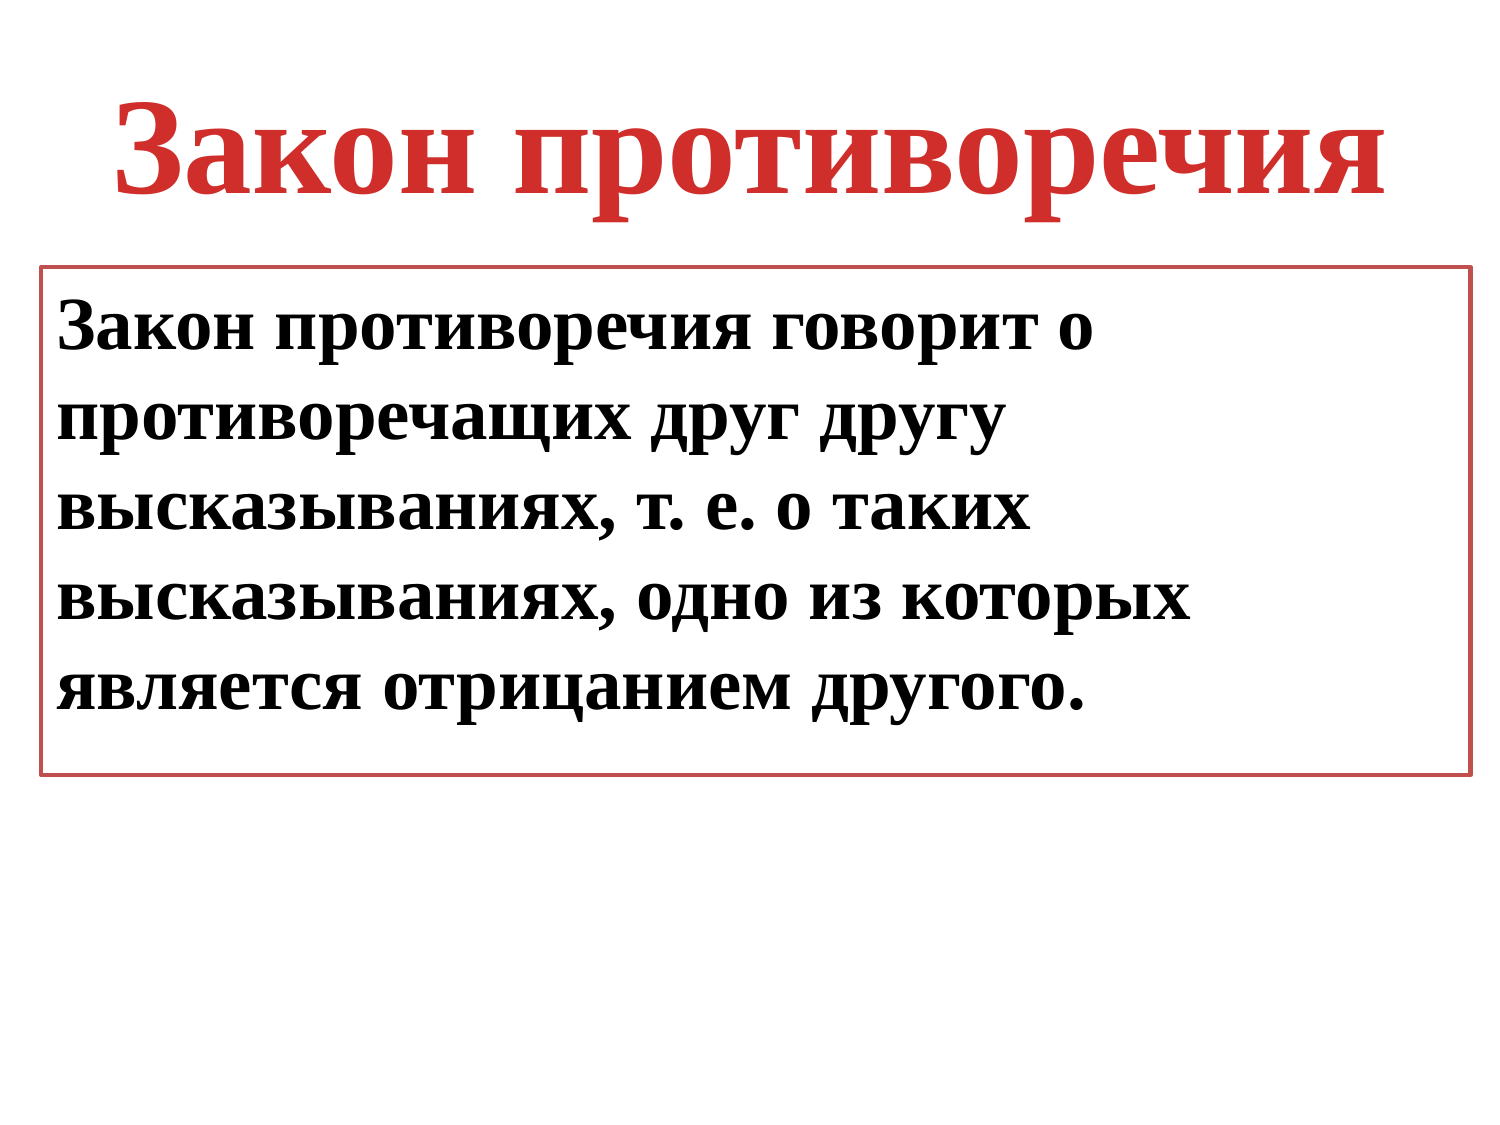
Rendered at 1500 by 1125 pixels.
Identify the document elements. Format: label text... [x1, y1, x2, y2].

list Закон противоречия говорит о противоречащих друг другу высказываниях, т. е. о таких высказываниях, одно из которых является отрицанием другого. [39, 265, 1473, 777]
title Закон противоречия [75, 45, 1425, 233]
